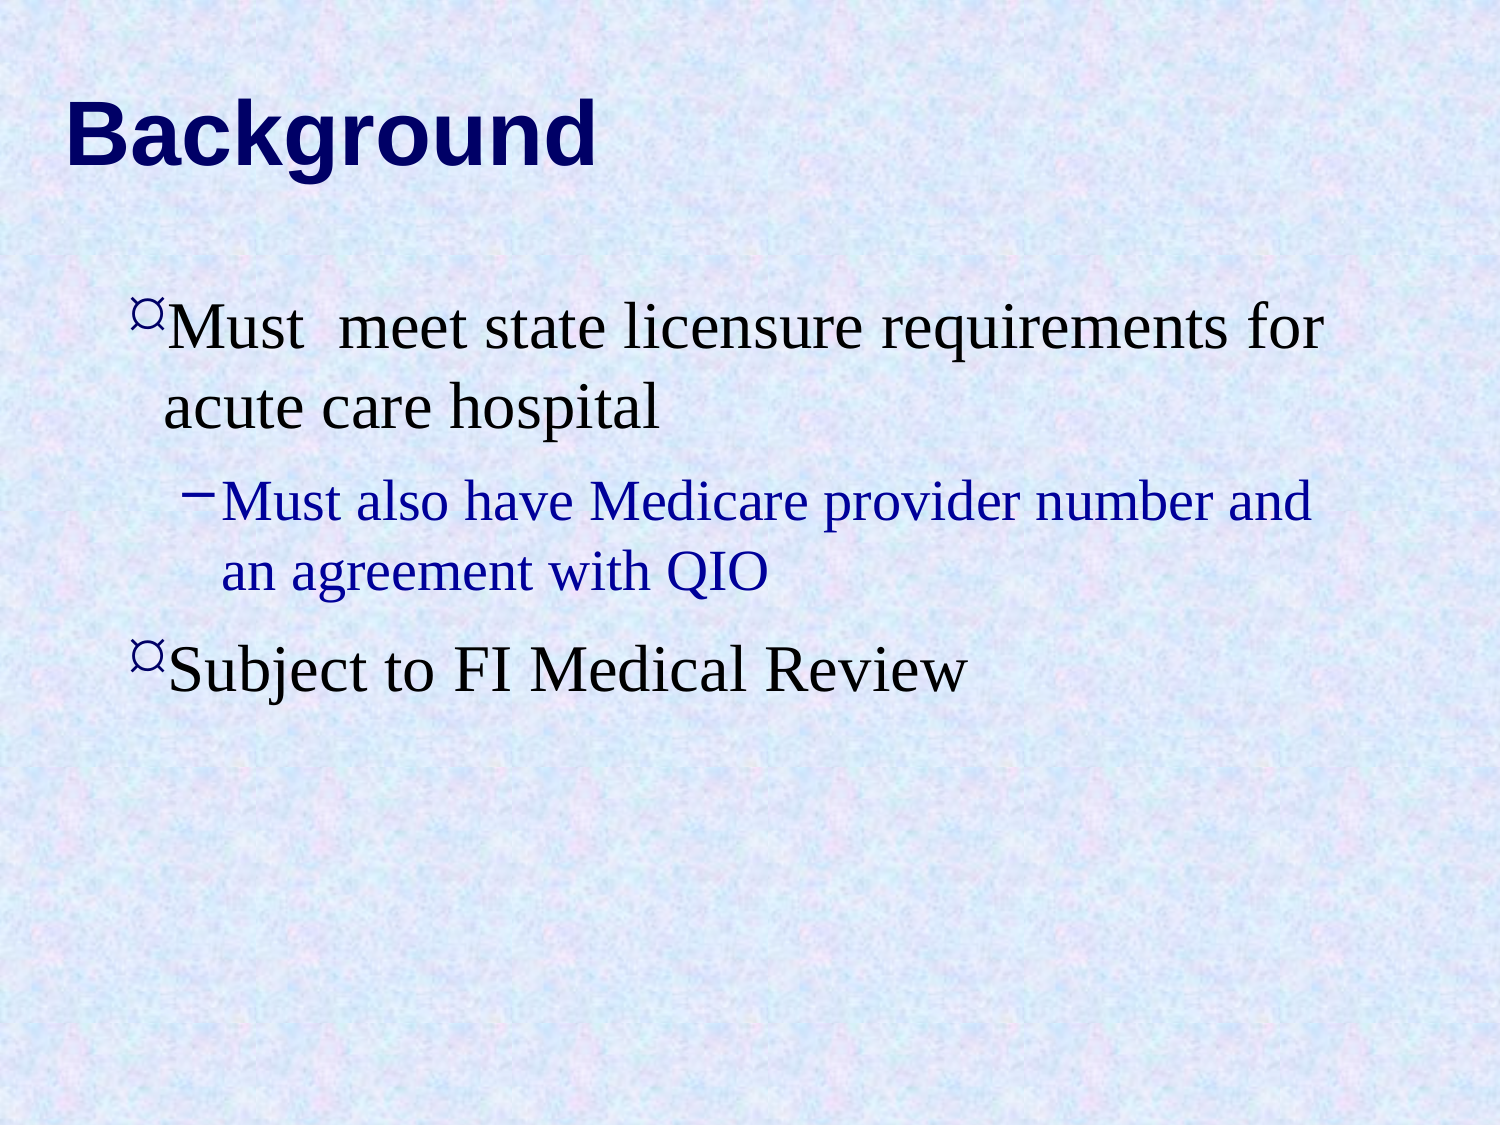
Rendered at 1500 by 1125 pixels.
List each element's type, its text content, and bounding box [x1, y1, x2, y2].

list Must meet state licensure requirements for acute care hospital Must also have Medicare provider number and an agreement with QIO Subject to FI Medical Review [112, 275, 1375, 1050]
title Background [50, 37, 1450, 238]
